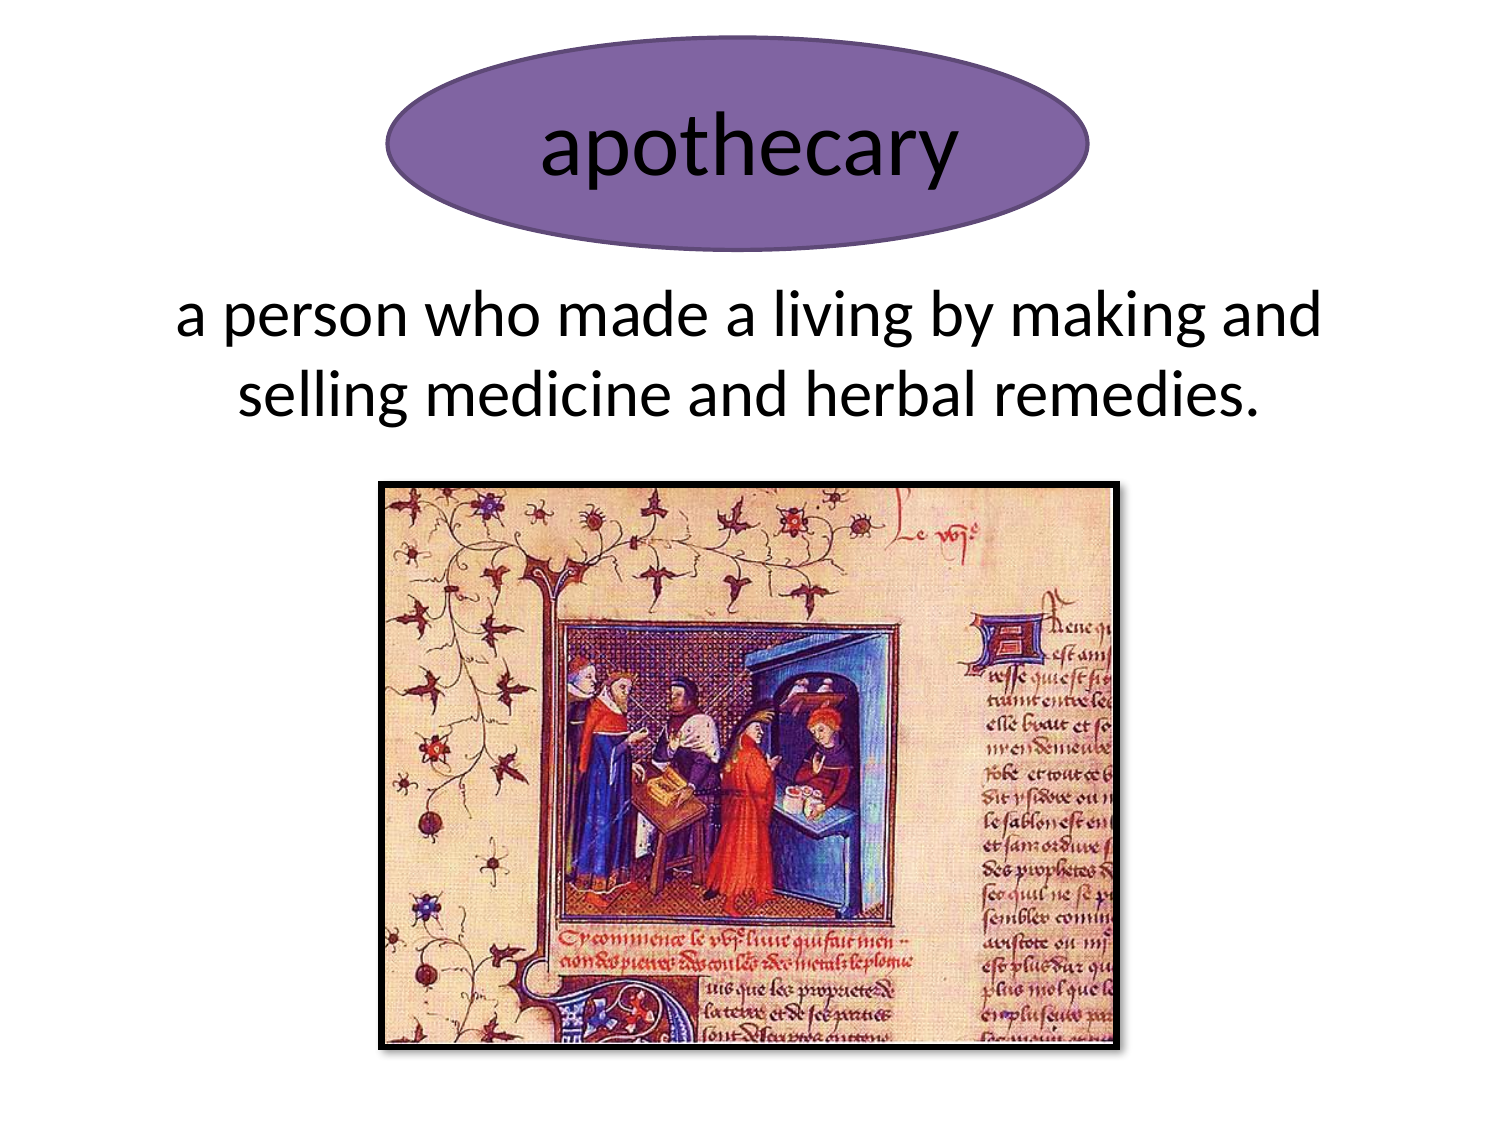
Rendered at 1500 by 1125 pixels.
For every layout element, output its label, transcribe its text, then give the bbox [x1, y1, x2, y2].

text_box [591, 35, 884, 45]
text_box [537, 233, 938, 253]
picture [384, 487, 1114, 1044]
list a person who made a living by making and selling medicine and herbal remedies. [75, 262, 1425, 1005]
title apothecary [75, 45, 1425, 233]
